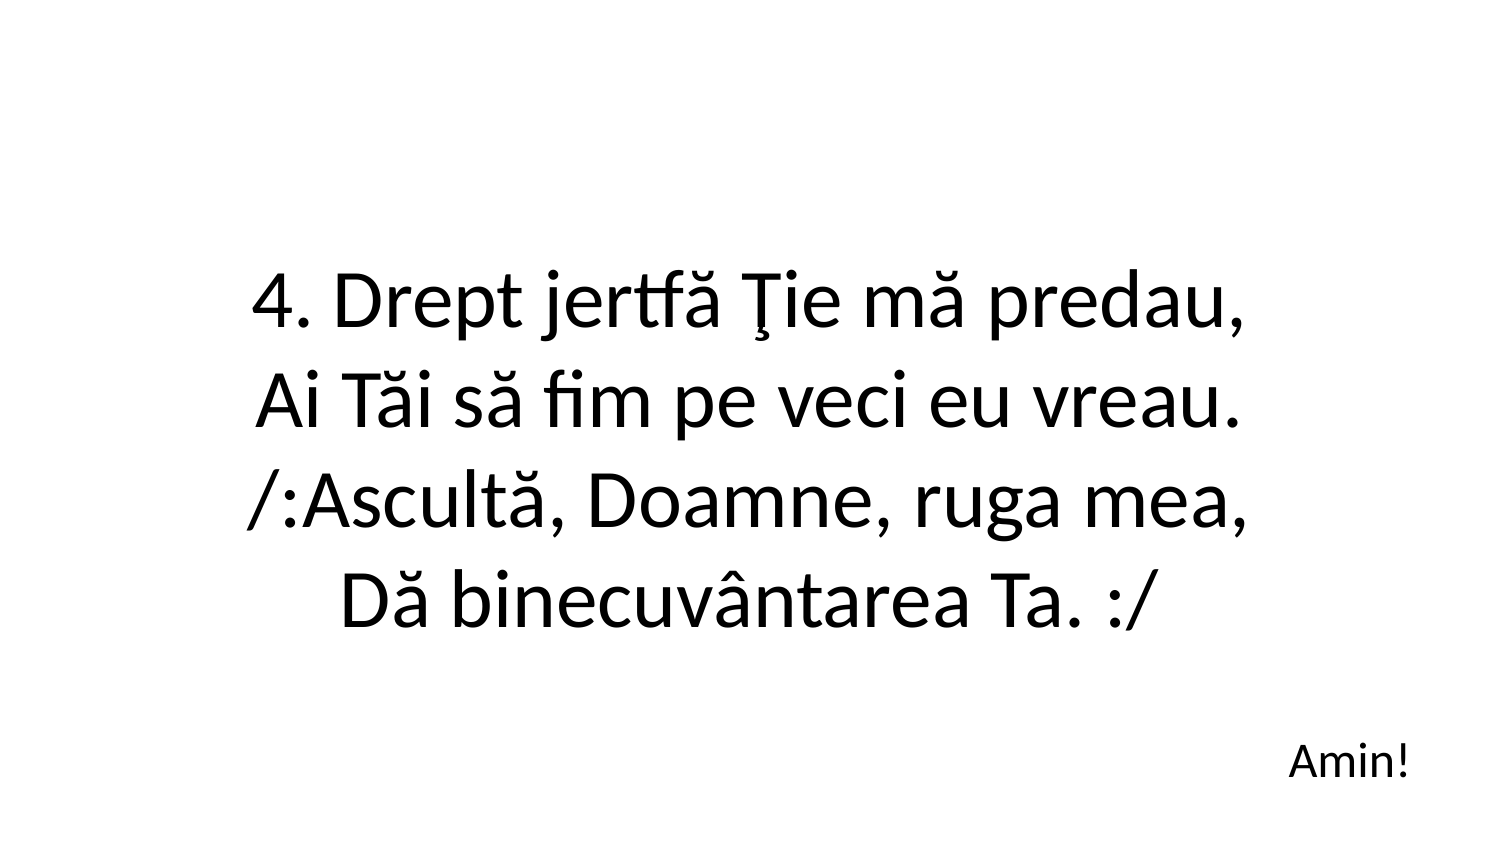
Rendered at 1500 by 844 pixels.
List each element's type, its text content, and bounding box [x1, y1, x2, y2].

text_box 4. Drept jertfă Ţie mă predau, Ai Tăi să fim pe veci eu vreau. /:Ascultă, Doamne, ruga mea, Dă binecuvântarea Ta. :/ [233, 192, 1267, 652]
text_box Amin! [1273, 674, 1427, 795]
